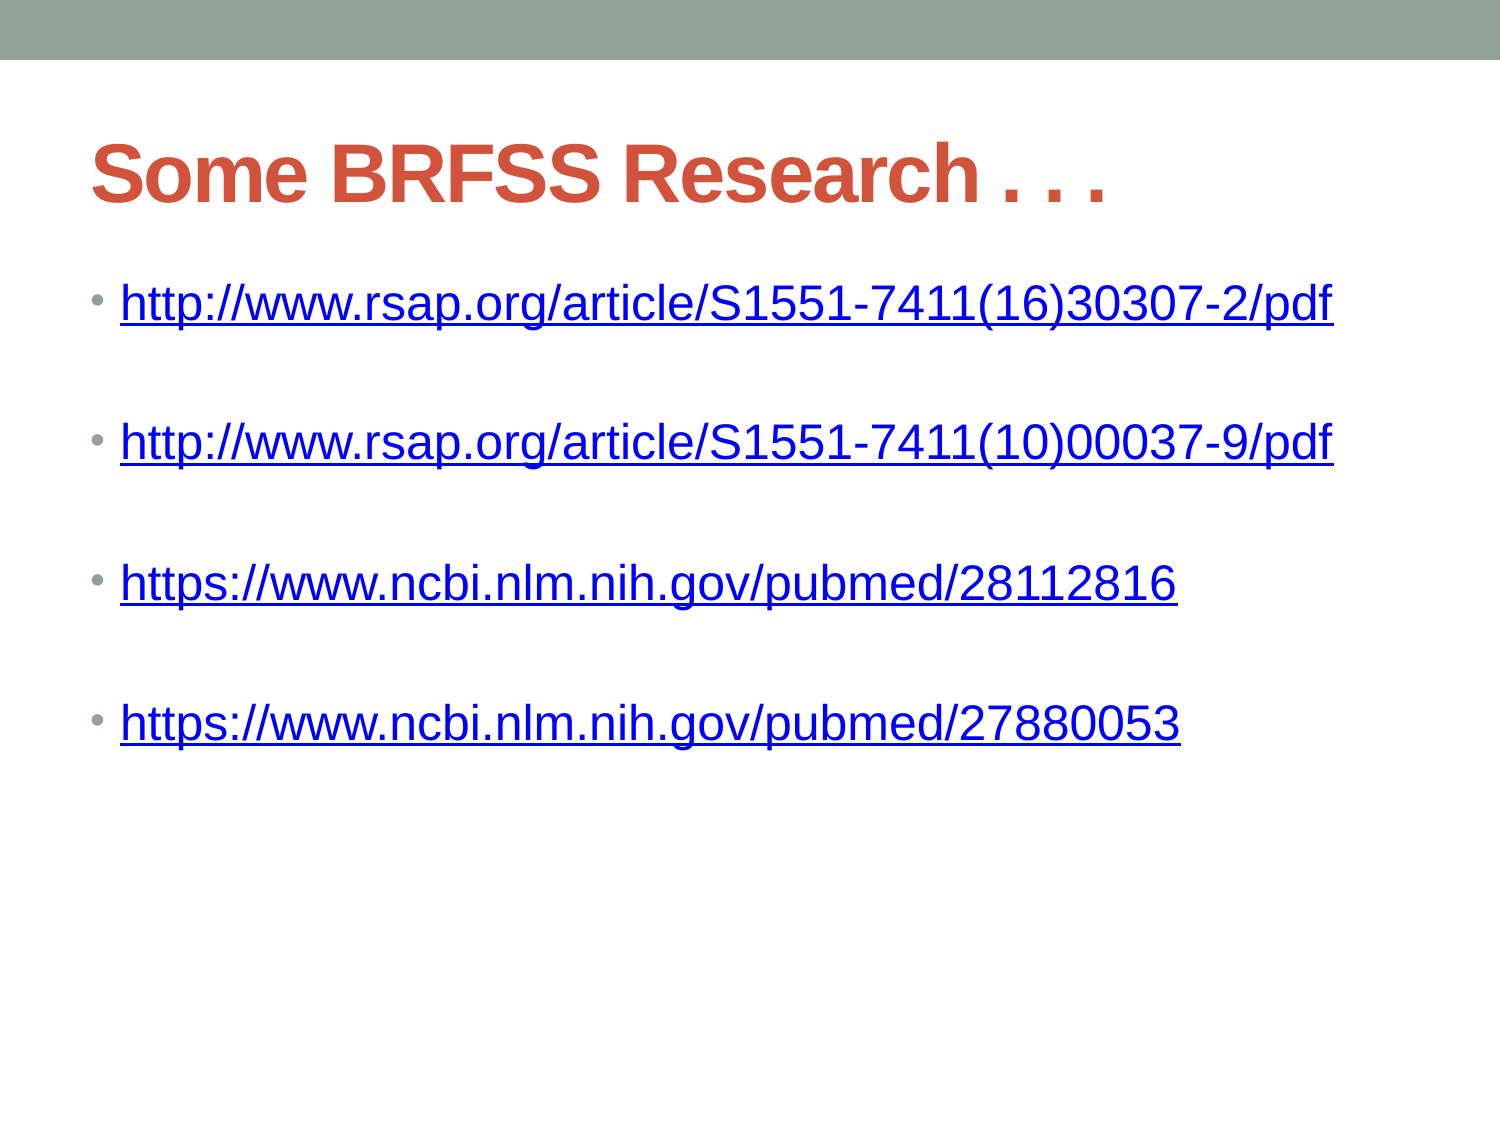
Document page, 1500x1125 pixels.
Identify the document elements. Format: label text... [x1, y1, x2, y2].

title Some BRFSS Research . . . [75, 87, 1425, 250]
list http://www.rsap.org/article/S1551-7411(16)30307-2/pdf http://www.rsap.org/article/S1551-7411(10)00037-9/pdf https://www.ncbi.nlm.nih.gov/pubmed/28112816 https://www.ncbi.nlm.nih.gov/pubmed/27880053 [75, 262, 1425, 1063]
